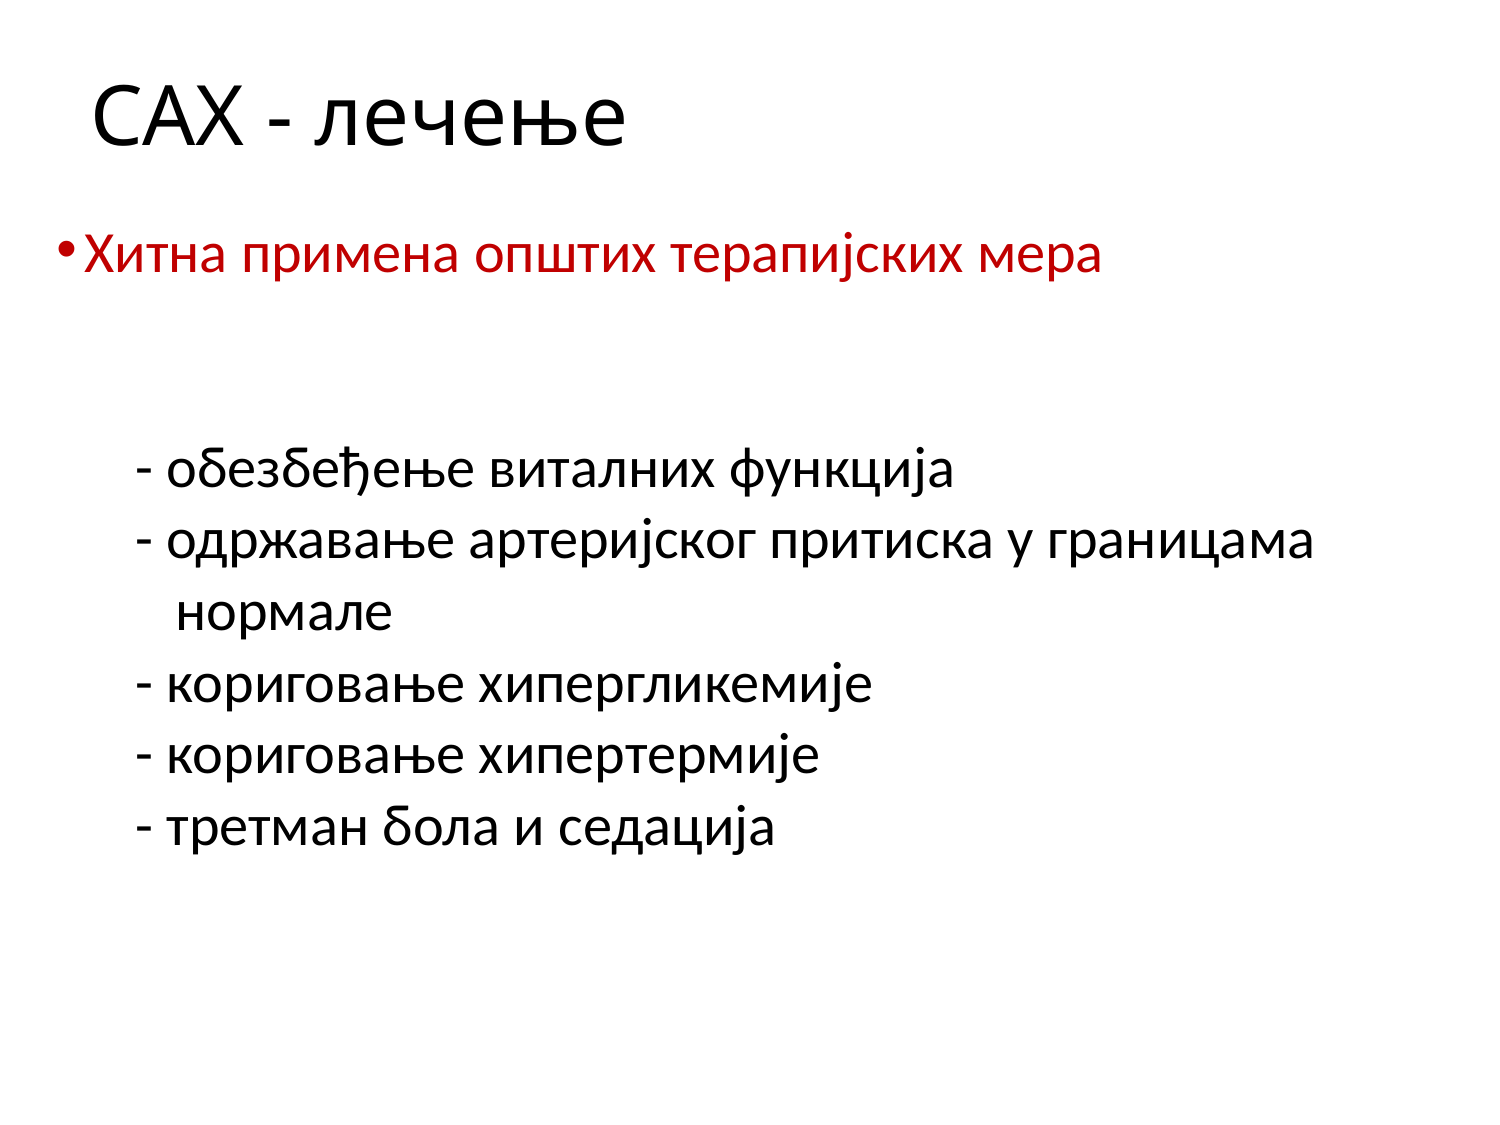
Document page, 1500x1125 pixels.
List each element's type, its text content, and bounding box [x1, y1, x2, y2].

list Хитна примена општих терапијских мера - обезбеђење виталних функција - одржавање артеријског притиска у границама нормале - кориговање хипергликемије - кориговање хипертермије - третман бола и седација [41, 220, 1400, 1071]
title САХ - лечење [75, 40, 1451, 197]
